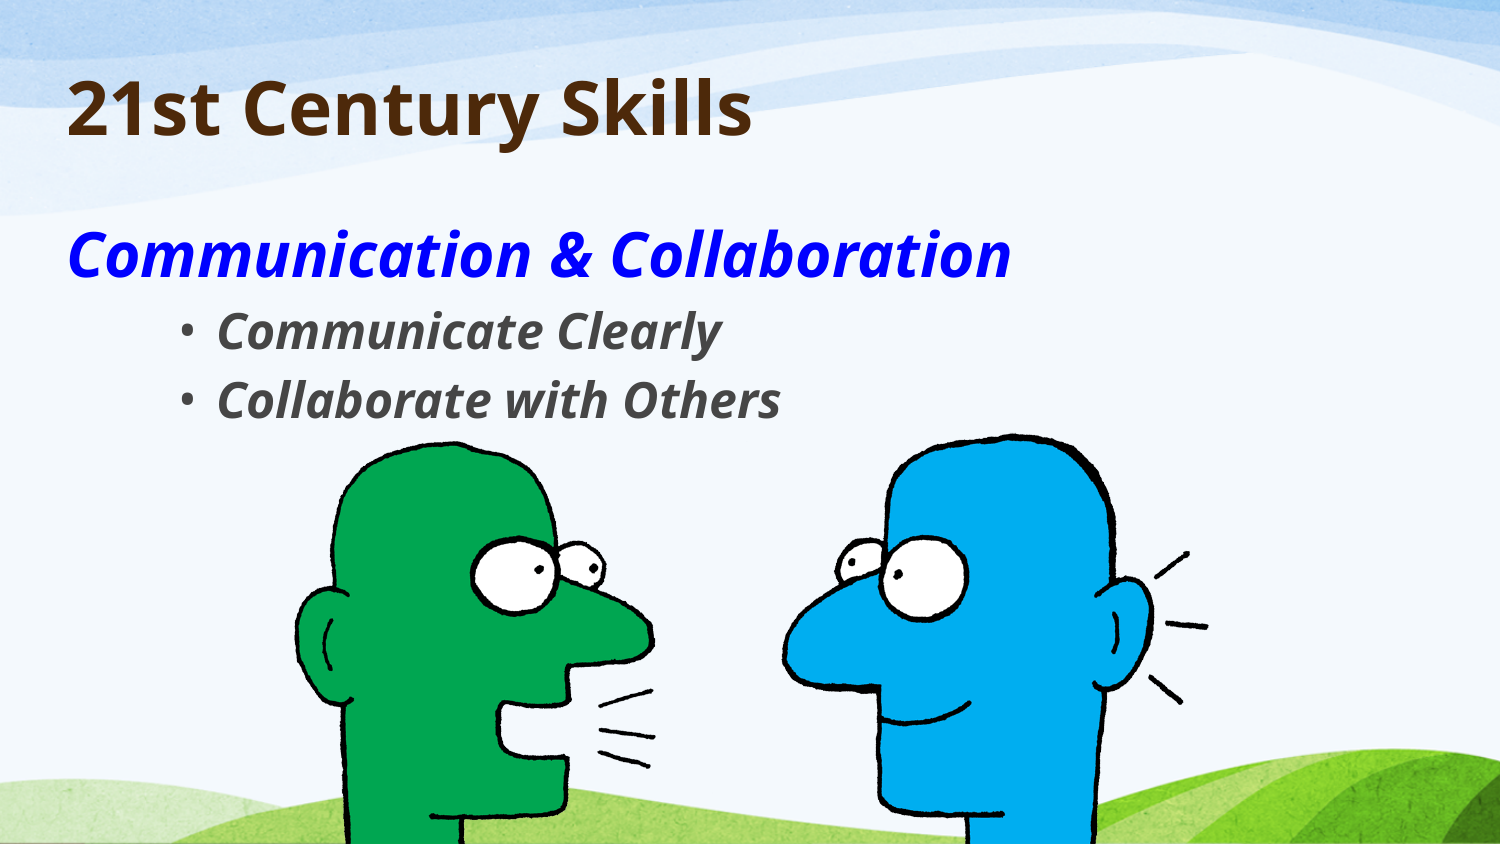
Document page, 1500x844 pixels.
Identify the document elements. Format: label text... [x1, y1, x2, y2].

picture [0, 0, 1500, 844]
title 21st Century Skills [51, 72, 1449, 167]
list Communication & Collaboration Communicate Clearly Collaborate with Others [51, 189, 1449, 750]
picture [1112, 613, 1119, 652]
